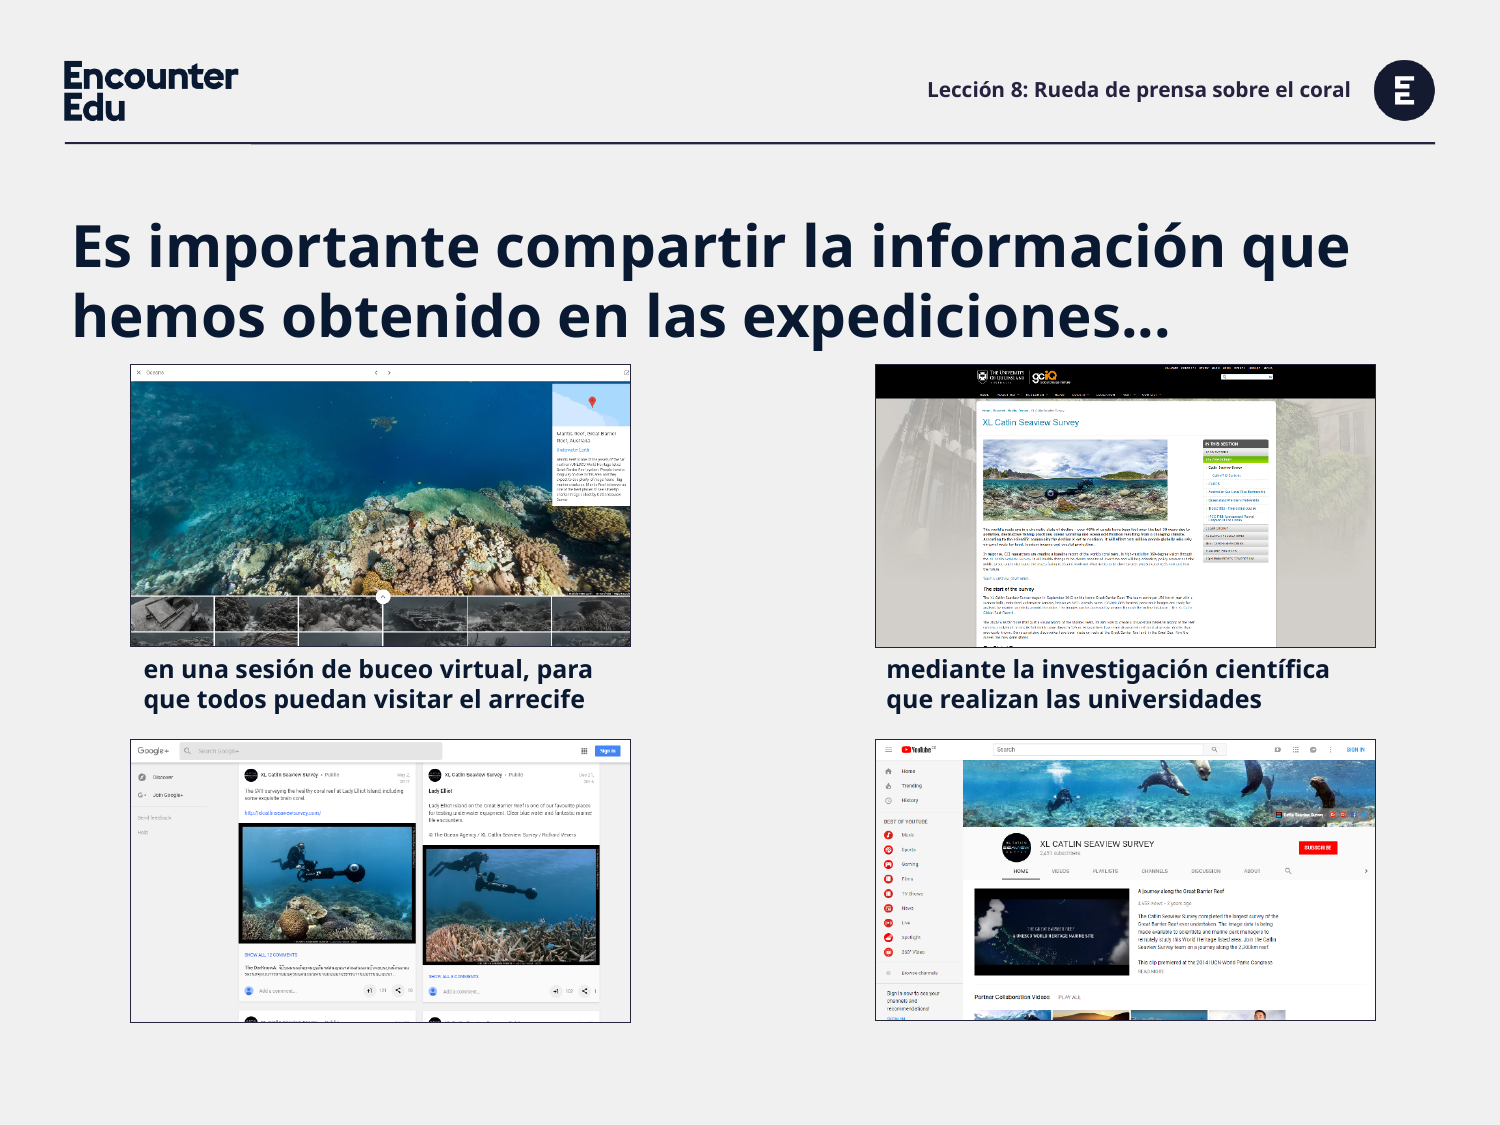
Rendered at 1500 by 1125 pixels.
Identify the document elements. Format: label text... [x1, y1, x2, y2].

text_box mediante la investigación científica que realizan las universidades [871, 646, 1371, 834]
picture [60, 59, 243, 122]
picture [875, 739, 1377, 1021]
title Lección 8: Rueda de prensa sobre el coral [749, 67, 1359, 114]
picture [1372, 58, 1436, 122]
picture [129, 739, 631, 1023]
text_box en una sesión de buceo virtual, para que todos puedan visitar el arrecife [128, 646, 628, 834]
picture [875, 364, 1377, 649]
picture [129, 364, 631, 647]
text_box Es importante compartir la información que hemos obtenido en las expediciones... [56, 201, 1500, 390]
